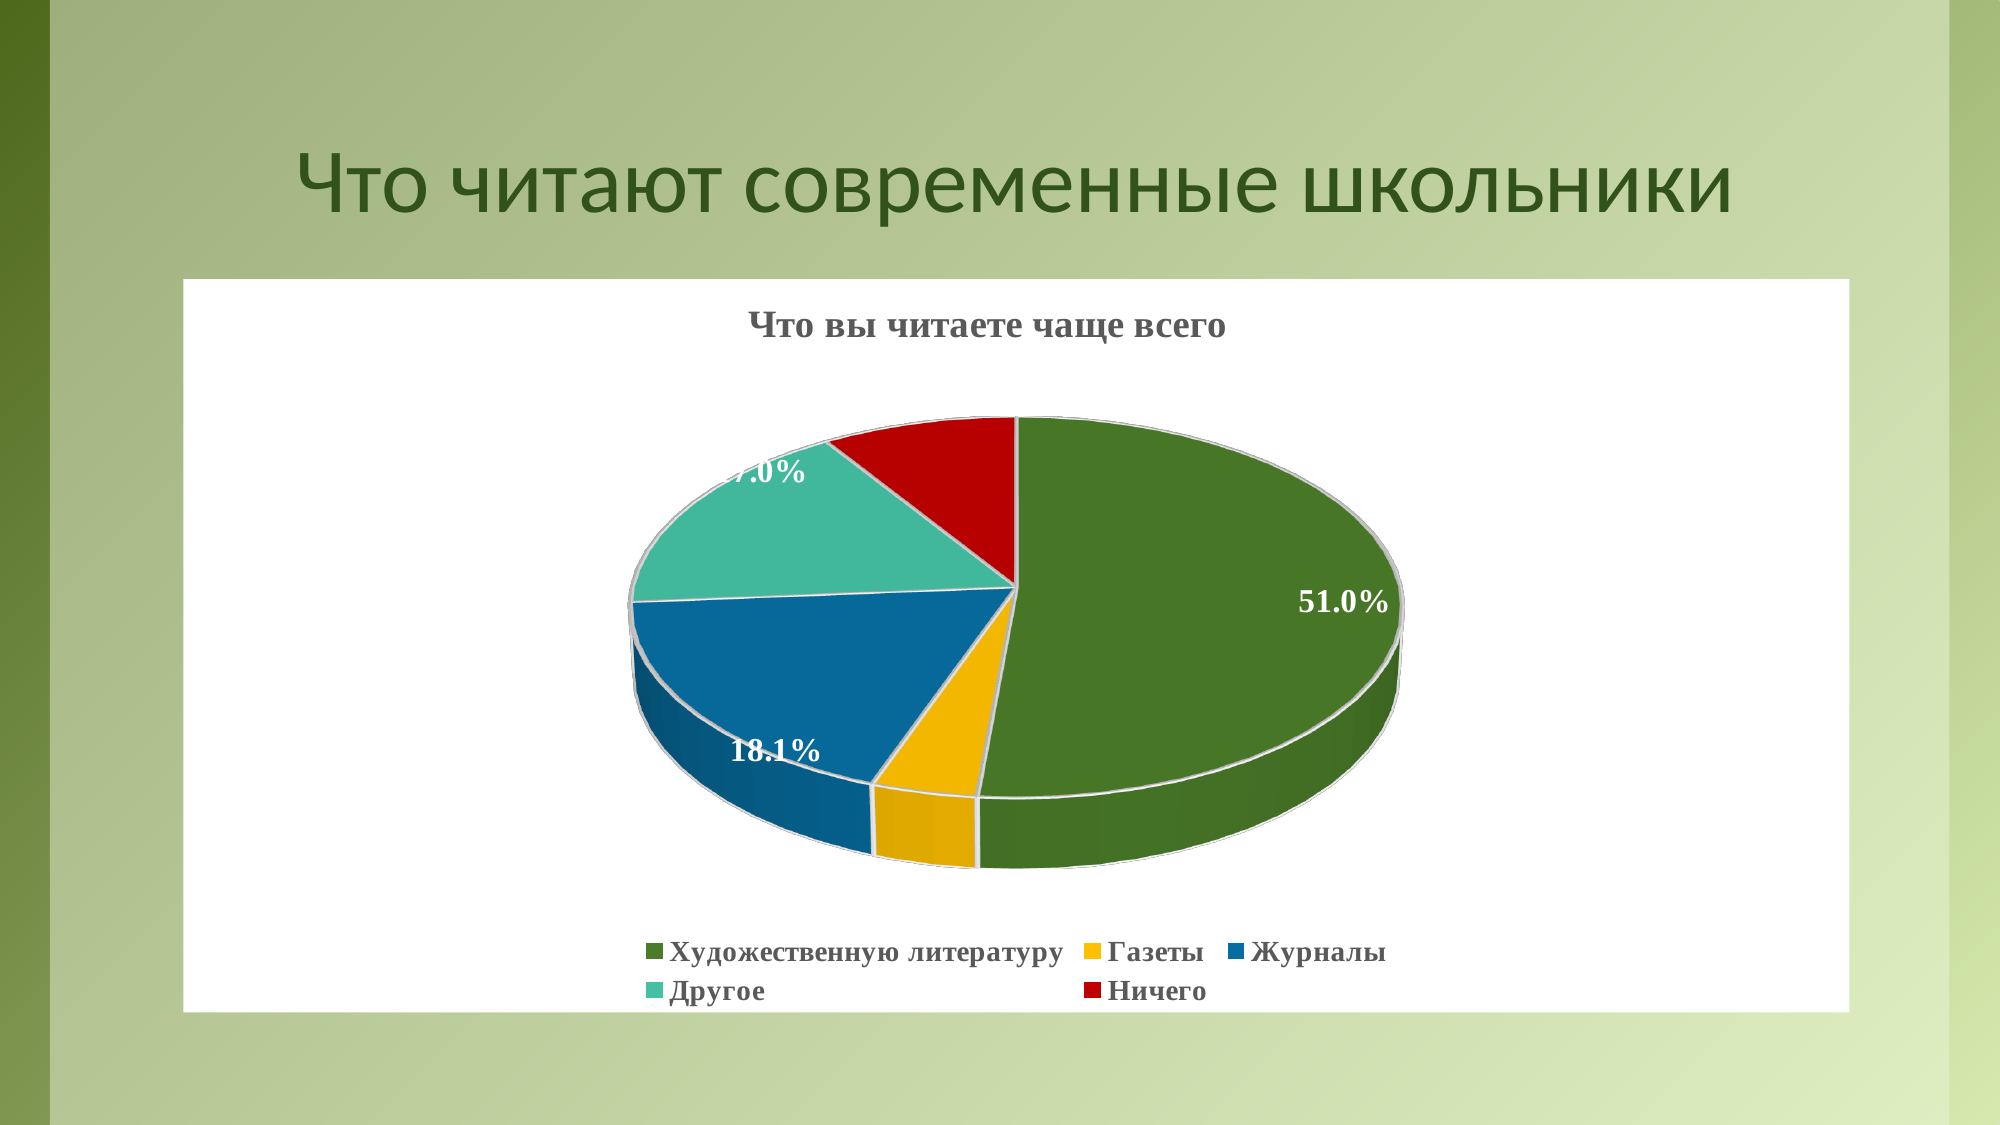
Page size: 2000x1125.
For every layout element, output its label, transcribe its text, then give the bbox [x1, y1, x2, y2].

title Что читают современные школьники [183, 12, 1850, 242]
chart [183, 279, 1850, 1013]
